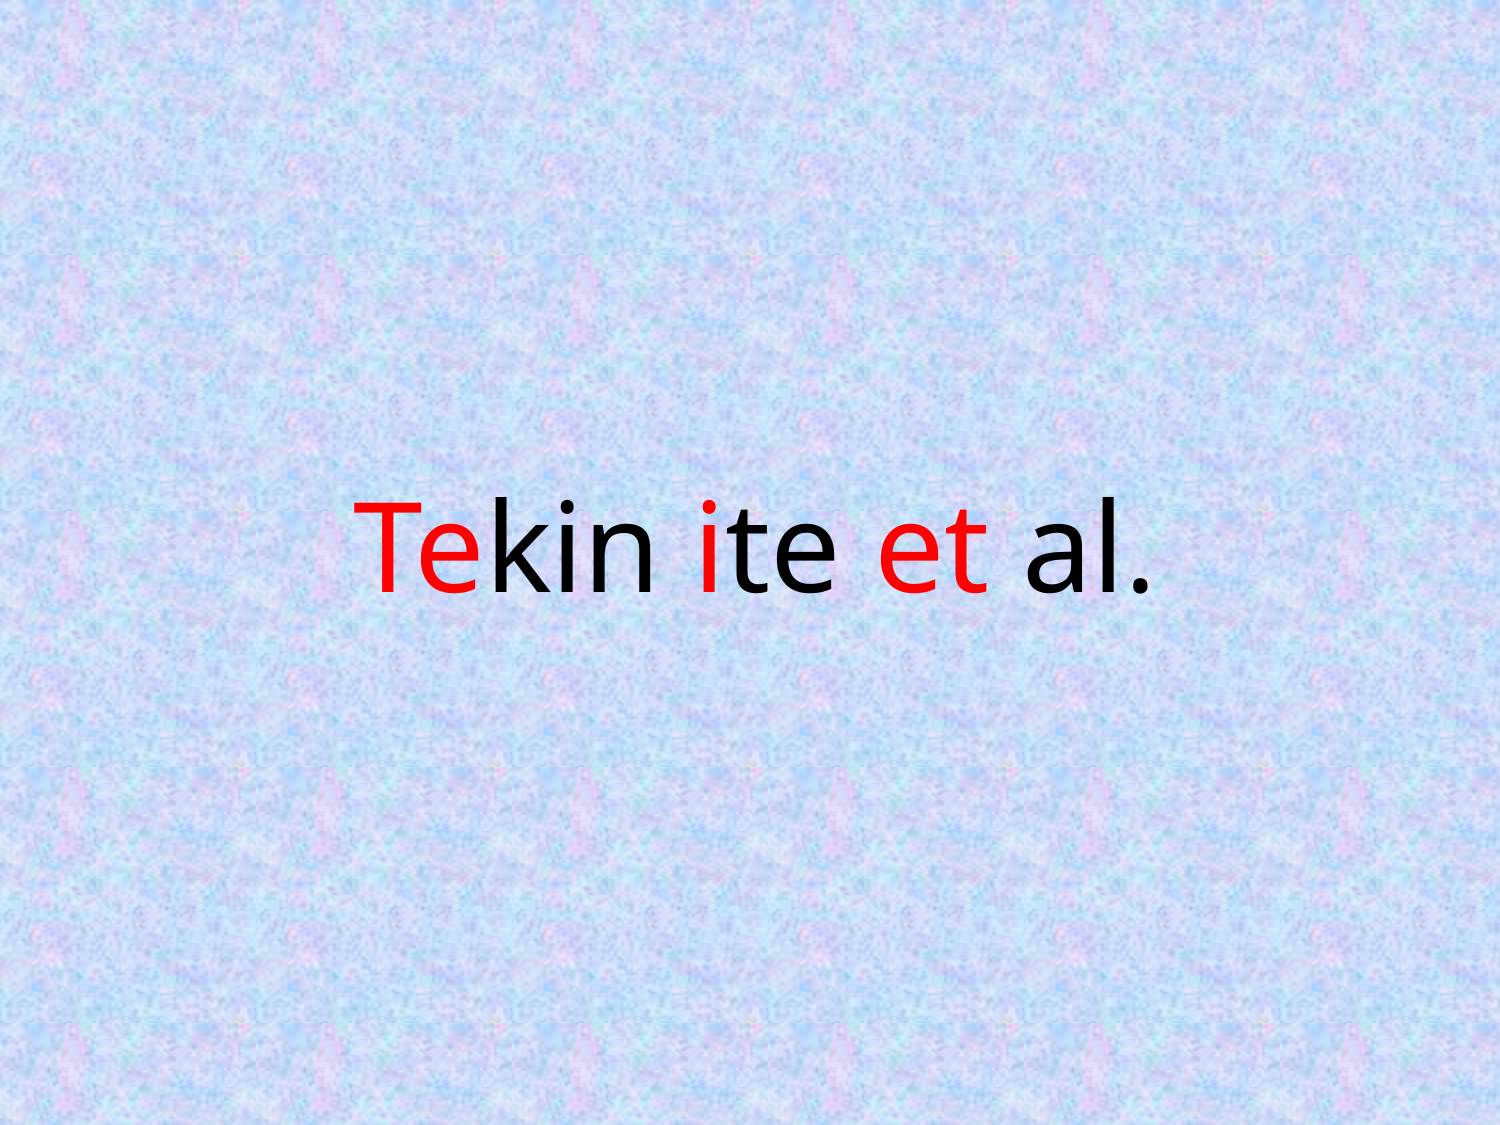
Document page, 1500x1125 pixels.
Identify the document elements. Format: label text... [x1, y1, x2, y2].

title Tekin ite et al. [117, 421, 1393, 663]
picture [0, 0, 1500, 1125]
